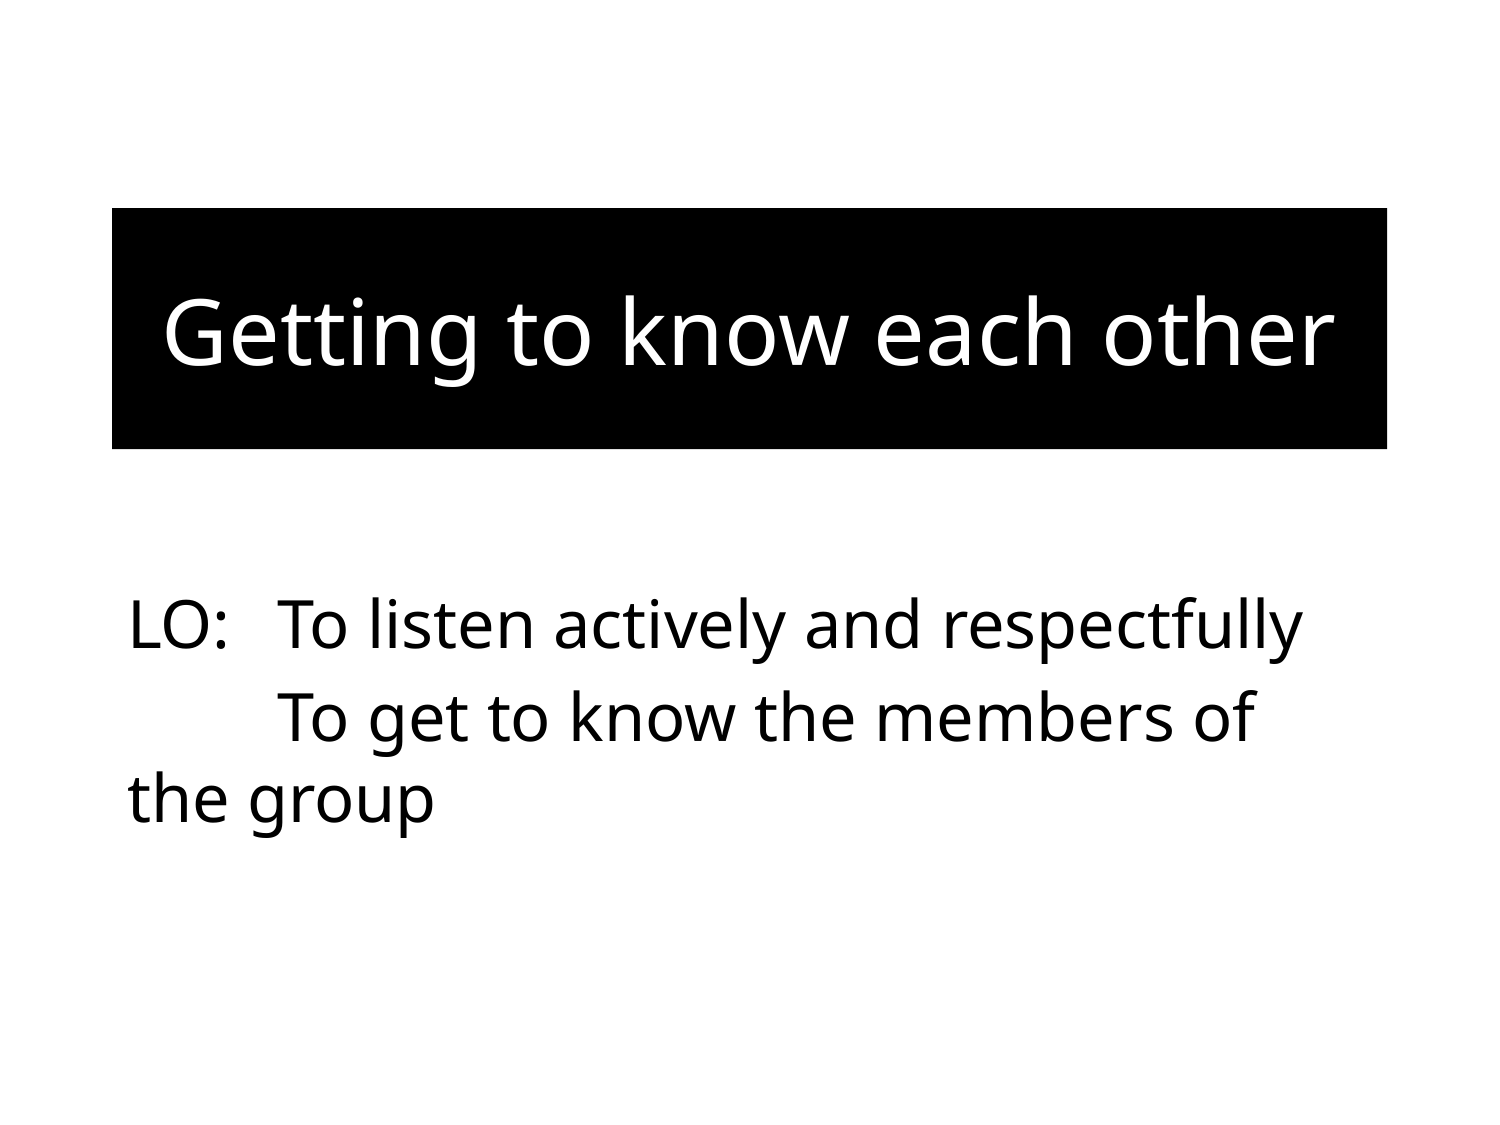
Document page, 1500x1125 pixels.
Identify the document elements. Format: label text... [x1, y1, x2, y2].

subtitle LO: To listen actively and respectfully To get to know the members of the group [112, 574, 1388, 862]
title Getting to know each other [112, 208, 1388, 450]
